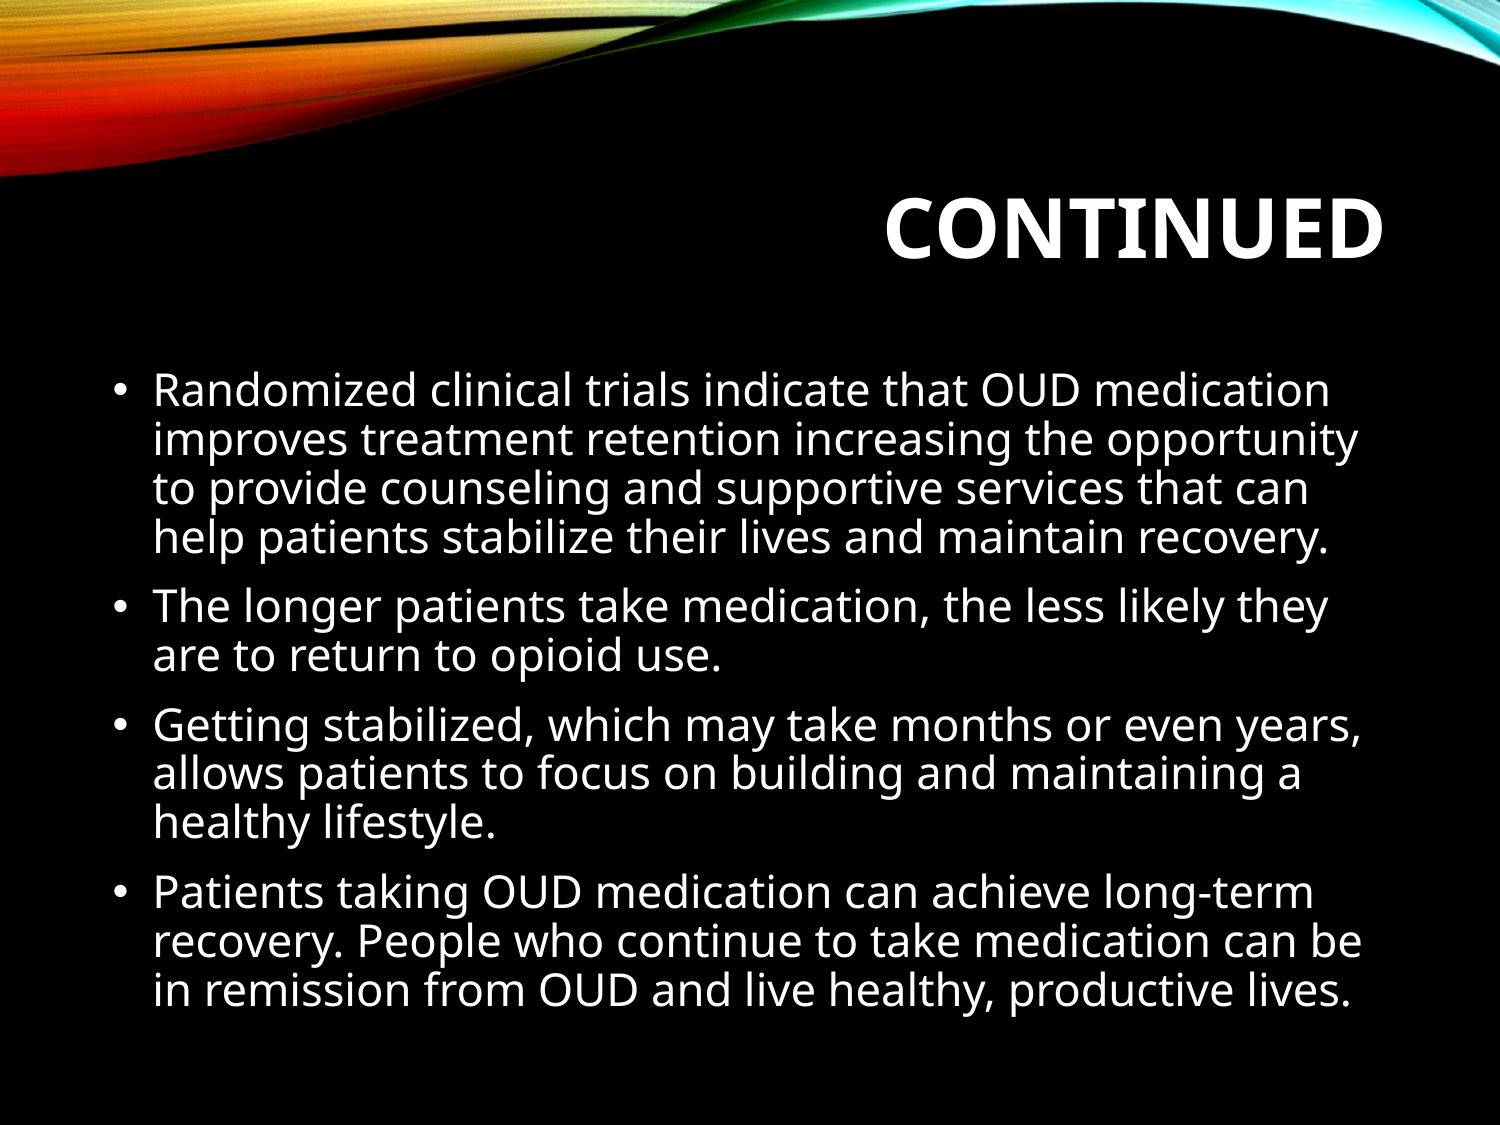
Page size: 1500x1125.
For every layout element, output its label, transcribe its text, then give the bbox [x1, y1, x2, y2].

picture [0, 0, 1500, 178]
title Continued [356, 125, 1403, 338]
list Randomized clinical trials indicate that OUD medication improves treatment retention increasing the opportunity to provide counseling and supportive services that can help patients stabilize their lives and maintain recovery. The longer patients take medication, the less likely they are to return to opioid use. Getting stabilized, which may take months or even years, allows patients to focus on building and maintaining a healthy lifestyle. Patients taking OUD medication can achieve long-term recovery. People who continue to take medication can be in remission from OUD and live healthy, productive lives. [97, 360, 1403, 1028]
